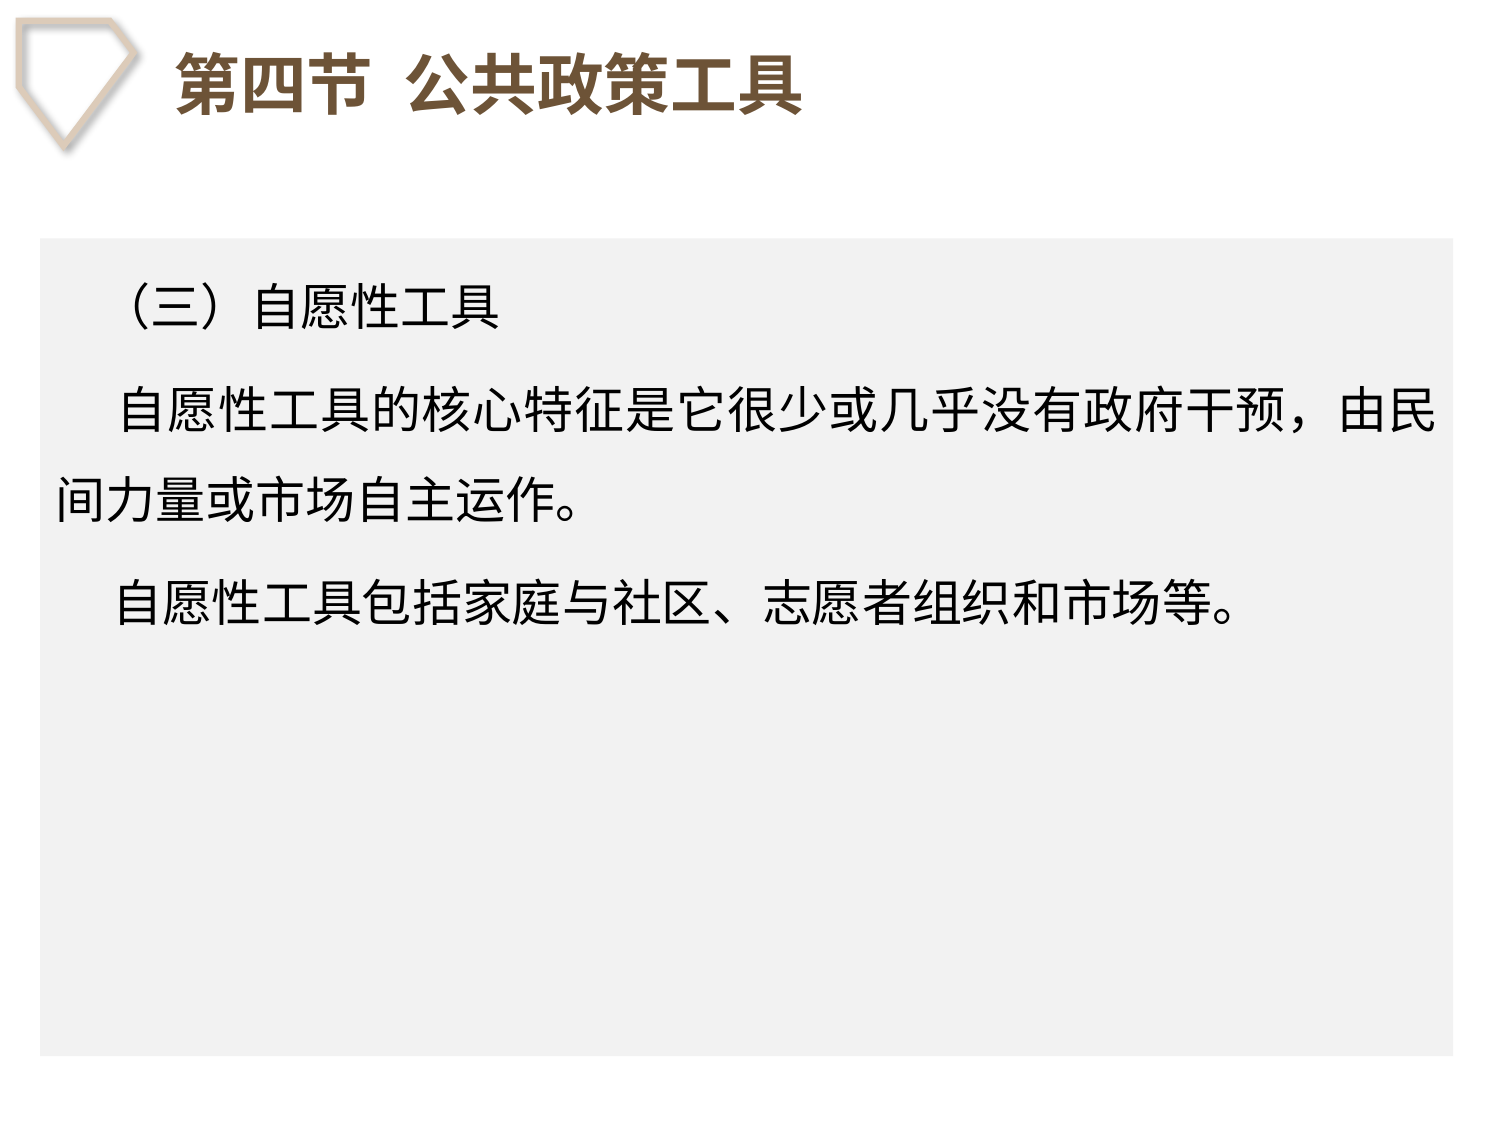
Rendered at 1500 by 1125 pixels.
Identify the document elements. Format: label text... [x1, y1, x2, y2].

title 第四节 公共政策工具 [158, 18, 1456, 159]
list （三）自愿性工具 自愿性工具的核心特征是它很少或几乎没有政府干预，由民间力量或市场自主运作。 自愿性工具包括家庭与社区、志愿者组织和市场等。 [40, 238, 1454, 1057]
